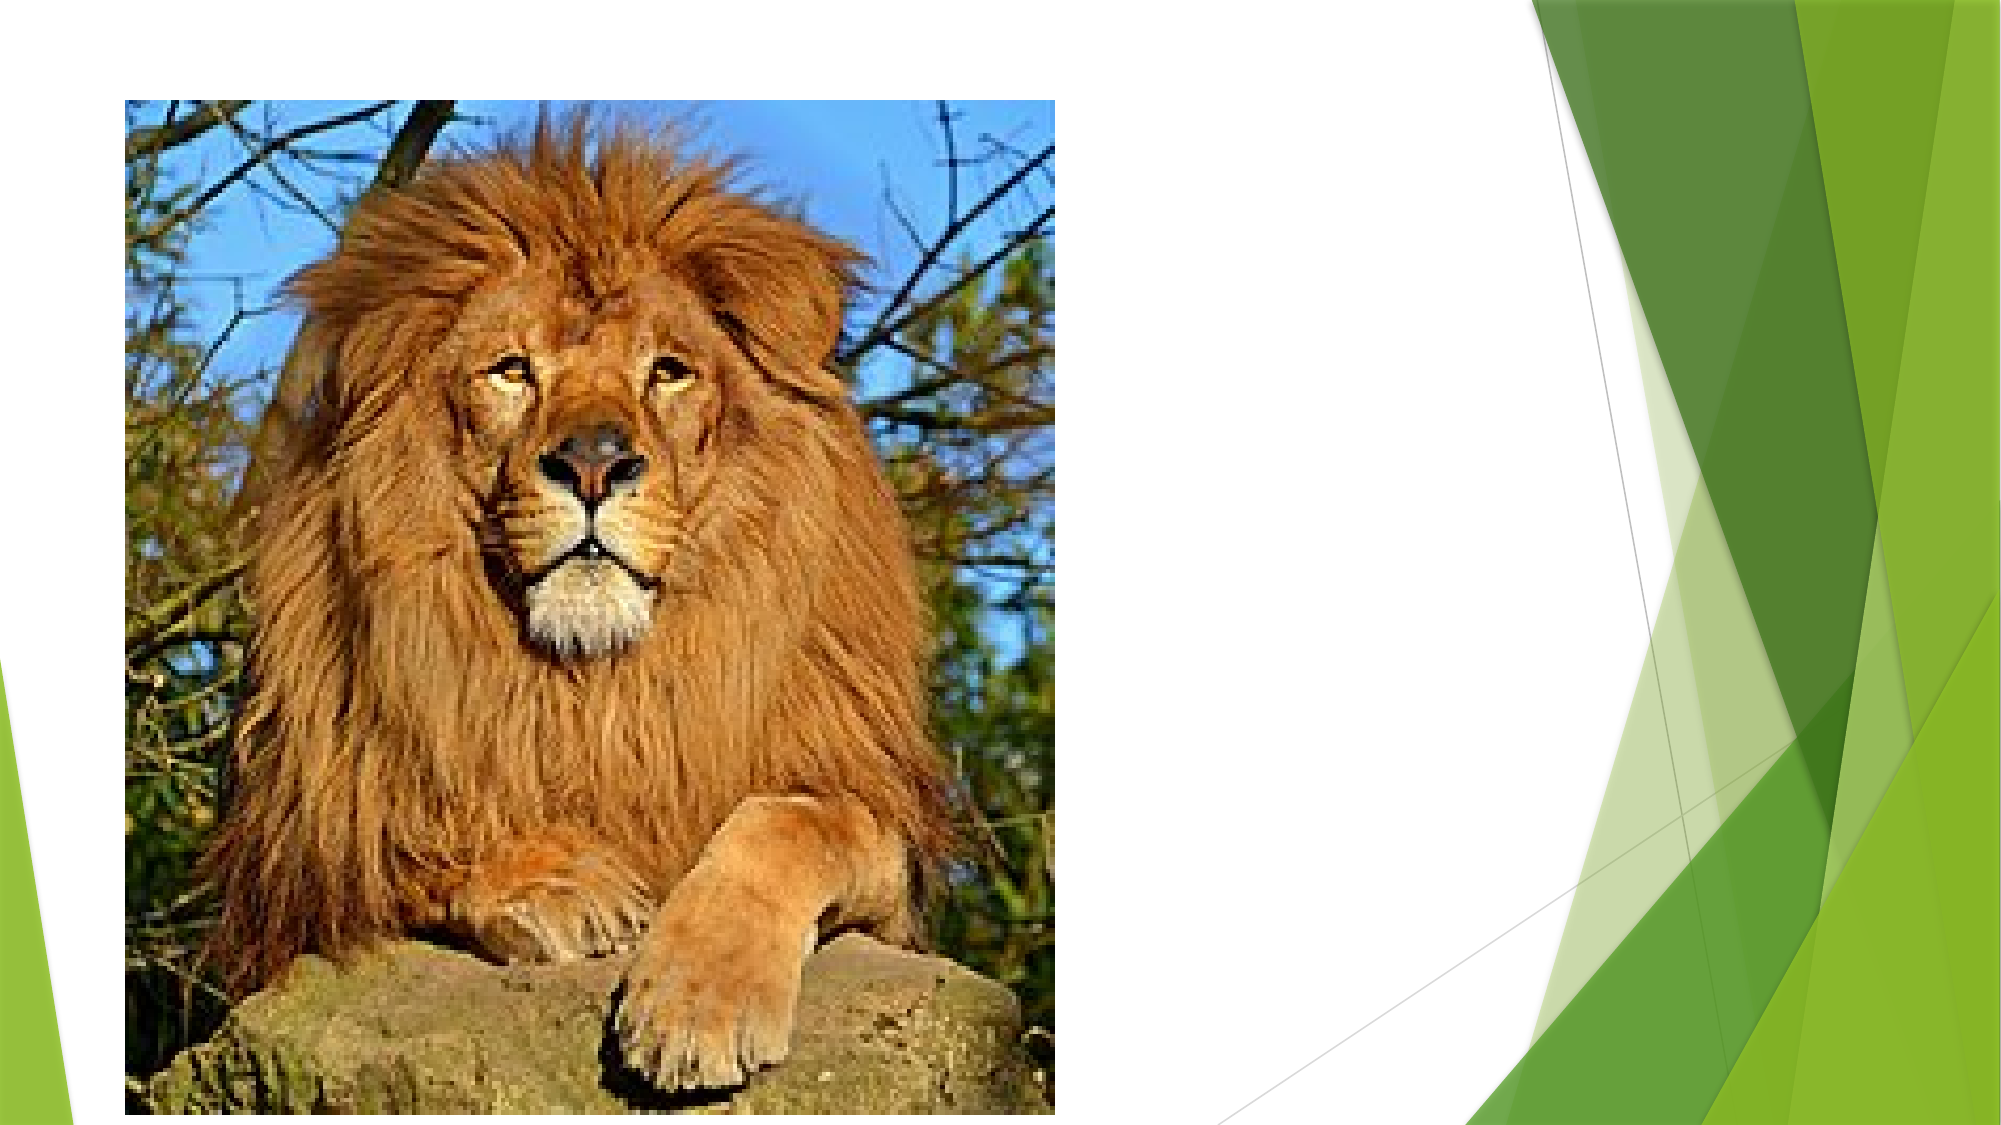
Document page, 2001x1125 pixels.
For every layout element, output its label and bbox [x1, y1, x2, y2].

list [124, 99, 1055, 1115]
